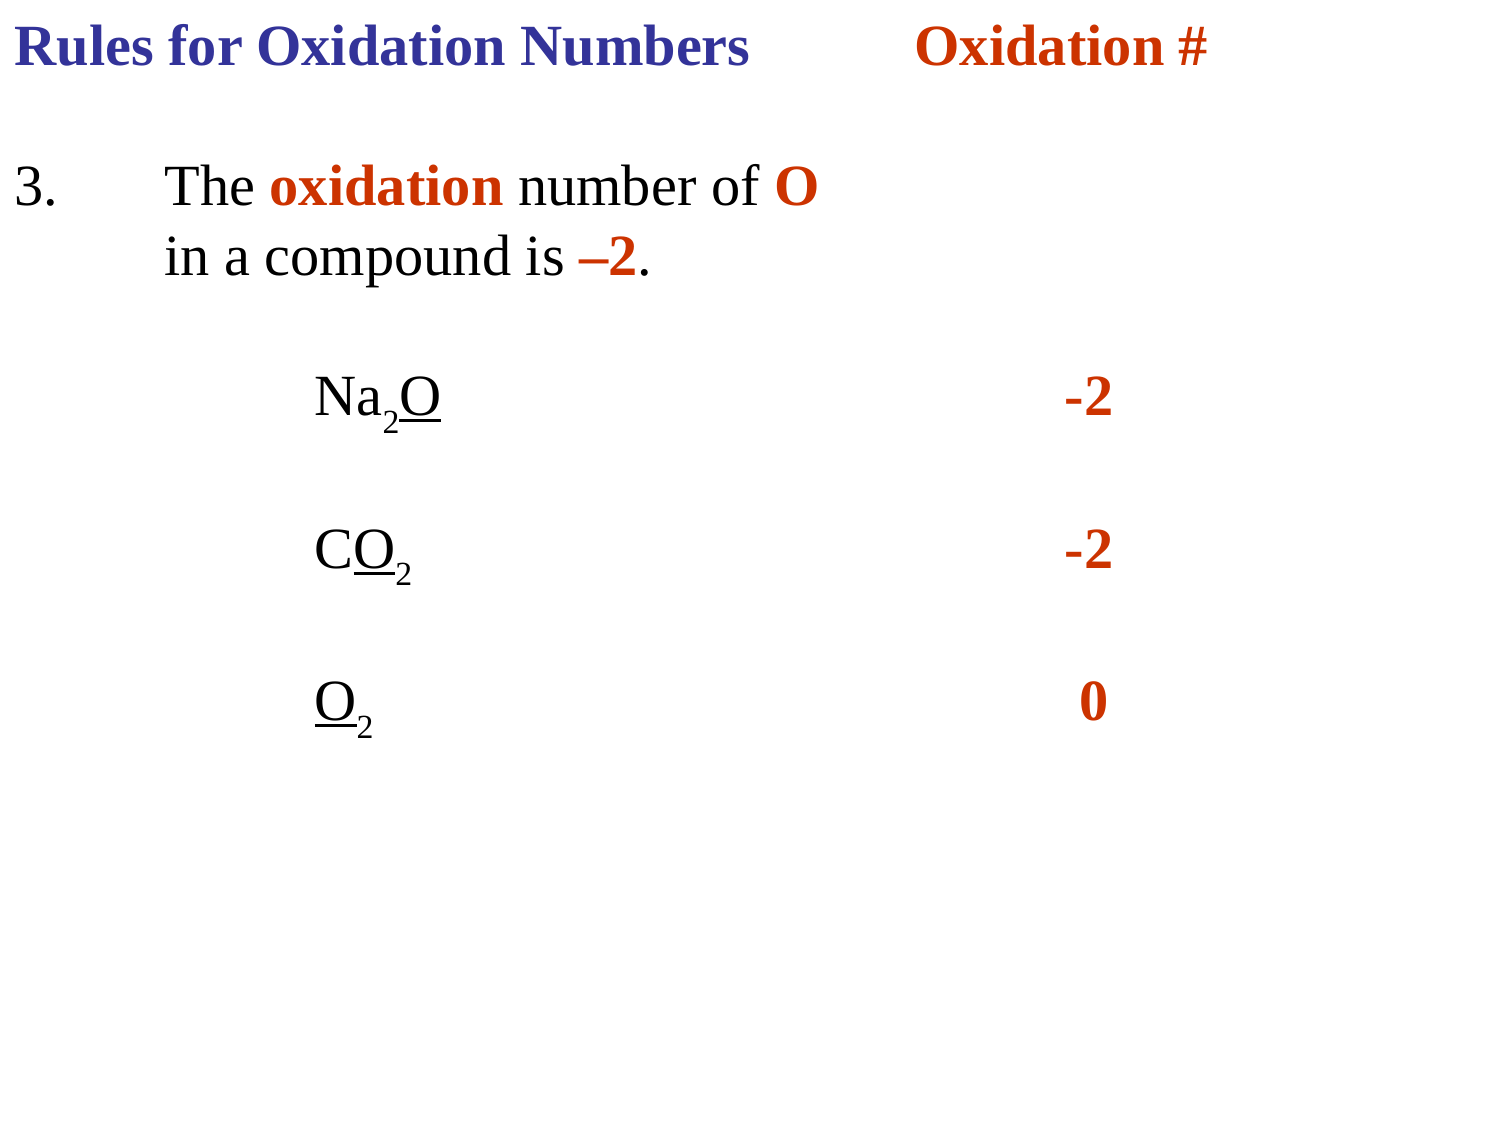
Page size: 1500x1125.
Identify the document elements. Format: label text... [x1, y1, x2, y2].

text_box Rules for Oxidation Numbers Oxidation # 3. The oxidation number of O in a compound is –2. Na2O -2 CO2 -2 O2 0 [0, 0, 1500, 823]
